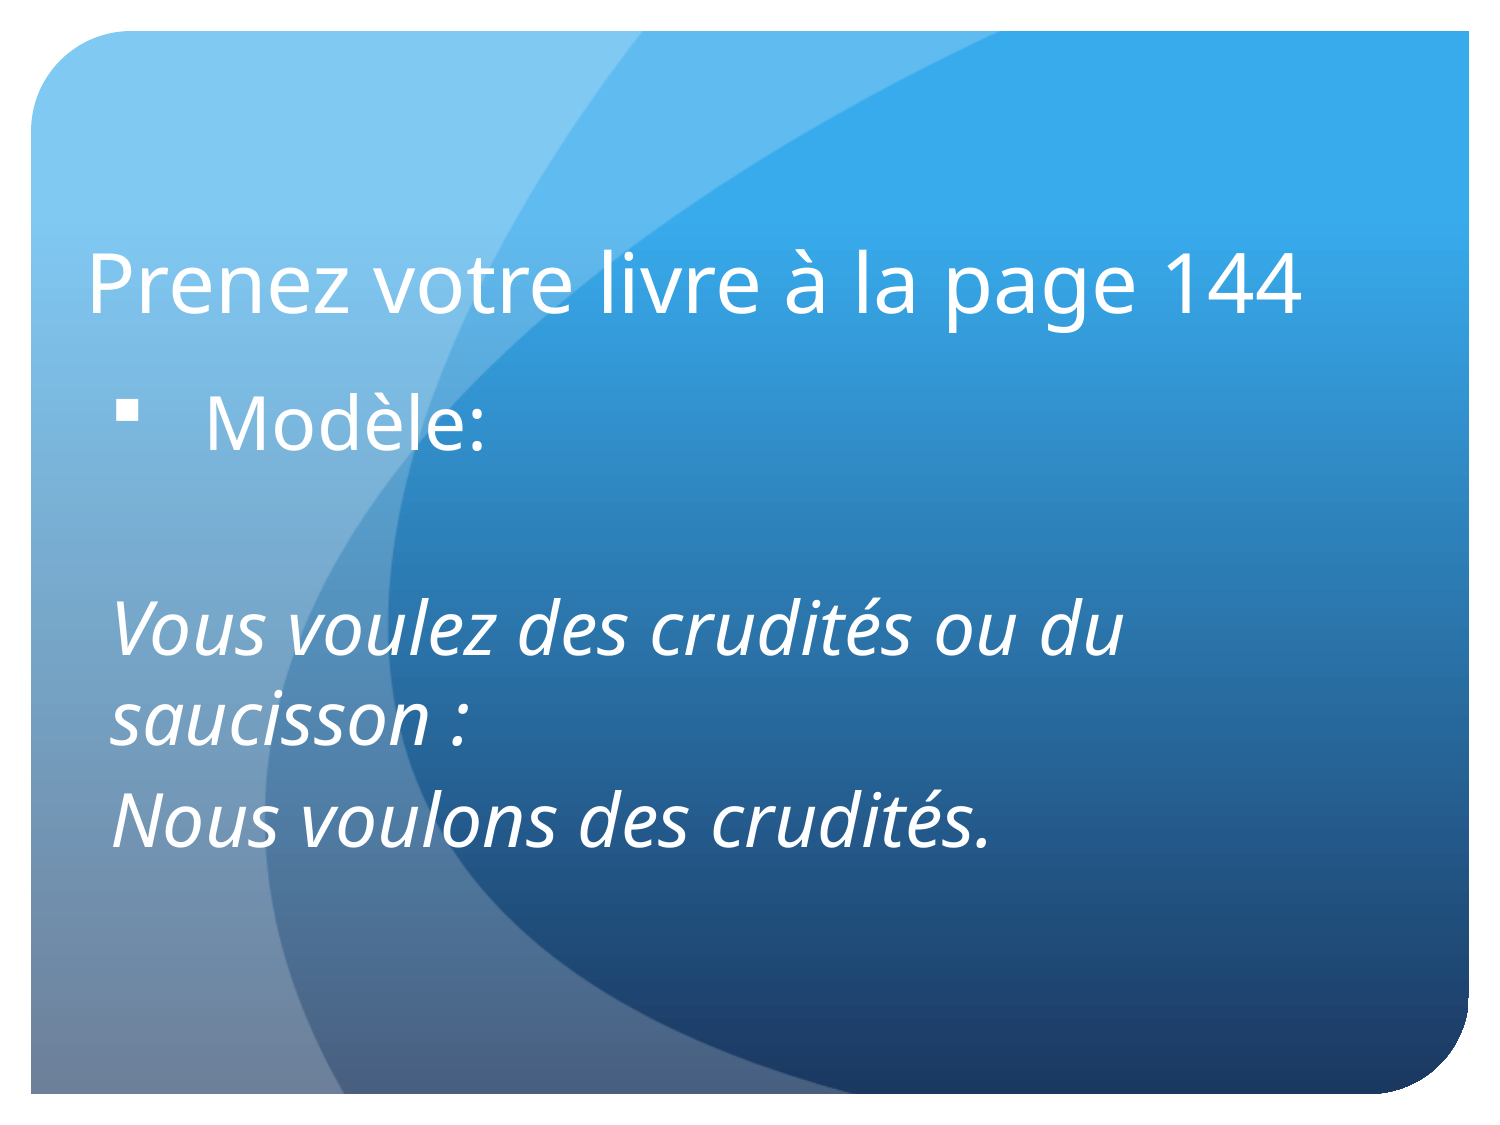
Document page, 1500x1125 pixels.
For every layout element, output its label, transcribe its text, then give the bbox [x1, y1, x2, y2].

title Prenez votre livre à la page 144 [70, 36, 1439, 338]
subtitle Modèle: Vous voulez des crudités ou du saucisson : Nous voulons des crudités. [94, 367, 1372, 1034]
picture [25, 30, 1474, 1095]
